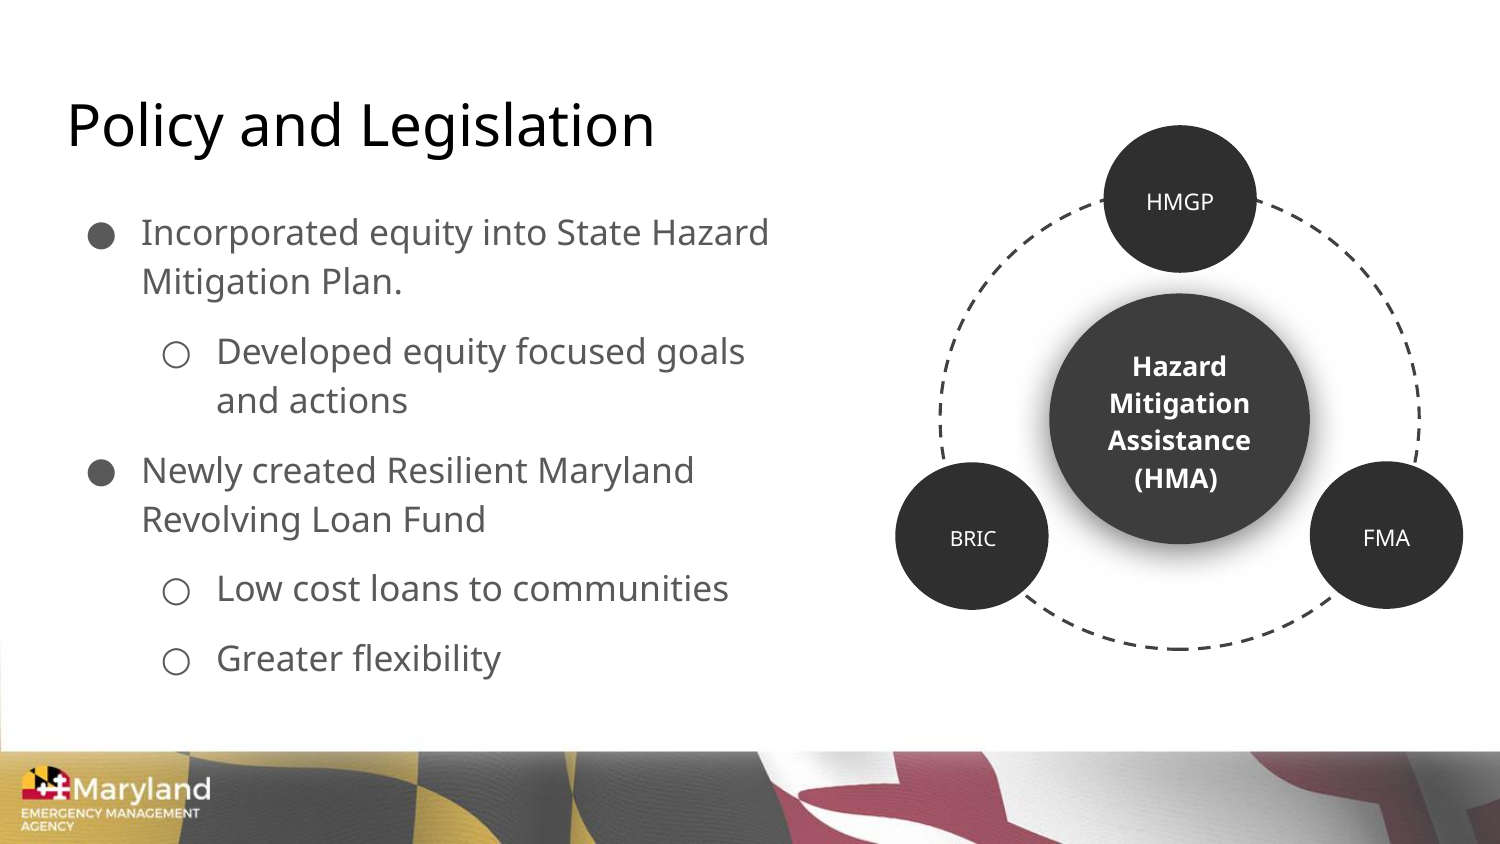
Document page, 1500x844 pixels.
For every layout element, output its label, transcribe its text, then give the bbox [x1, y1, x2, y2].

picture [0, 0, 1500, 844]
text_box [1309, 461, 1464, 610]
text_box [1229, 202, 1420, 459]
title Policy and Legislation [51, 72, 1449, 167]
list Incorporated equity into State Hazard Mitigation Plan. Developed equity focused goals and actions Newly created Resilient Maryland Revolving Loan Fund Low cost loans to communities Greater flexibility [51, 189, 790, 750]
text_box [895, 462, 1049, 611]
text_box [940, 201, 1129, 460]
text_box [1049, 293, 1311, 545]
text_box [1103, 124, 1258, 273]
text_box [1051, 554, 1307, 650]
